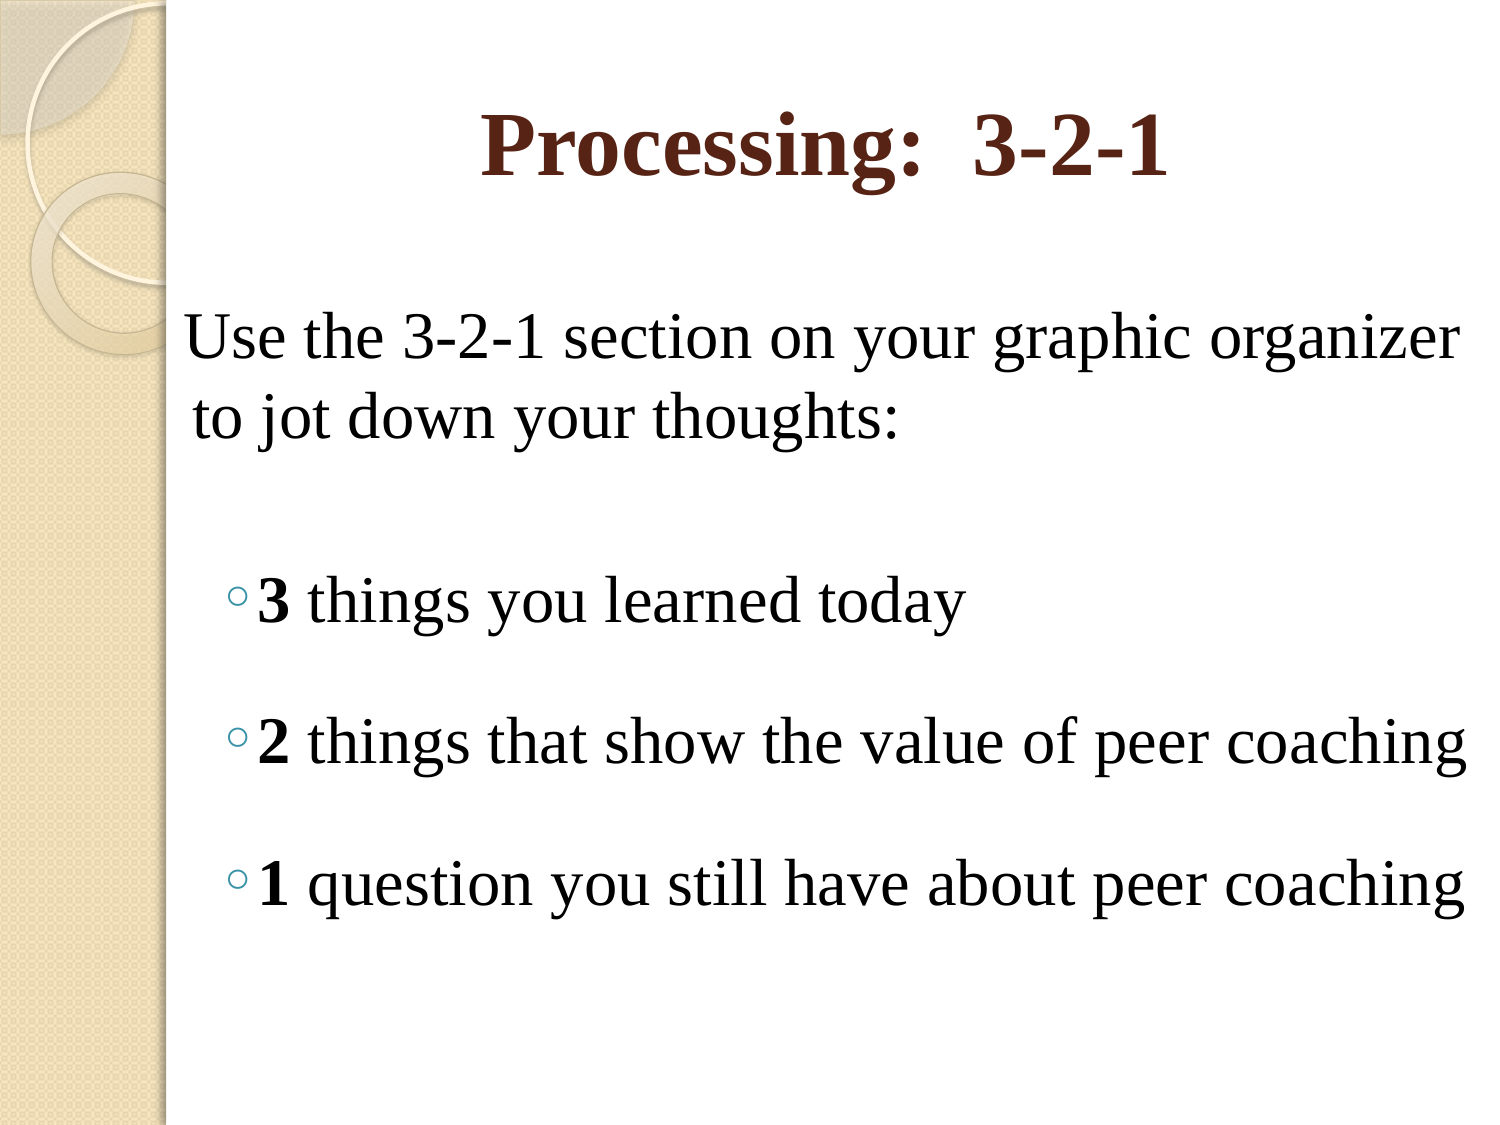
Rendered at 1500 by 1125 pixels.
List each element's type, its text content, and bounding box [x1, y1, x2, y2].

title Processing: 3-2-1 [187, 45, 1466, 233]
list Use the 3-2-1 section on your graphic organizer to jot down your thoughts: 3 things you learned today 2 things that show the value of peer coaching 1 question you still have about peer coaching [137, 283, 1488, 991]
